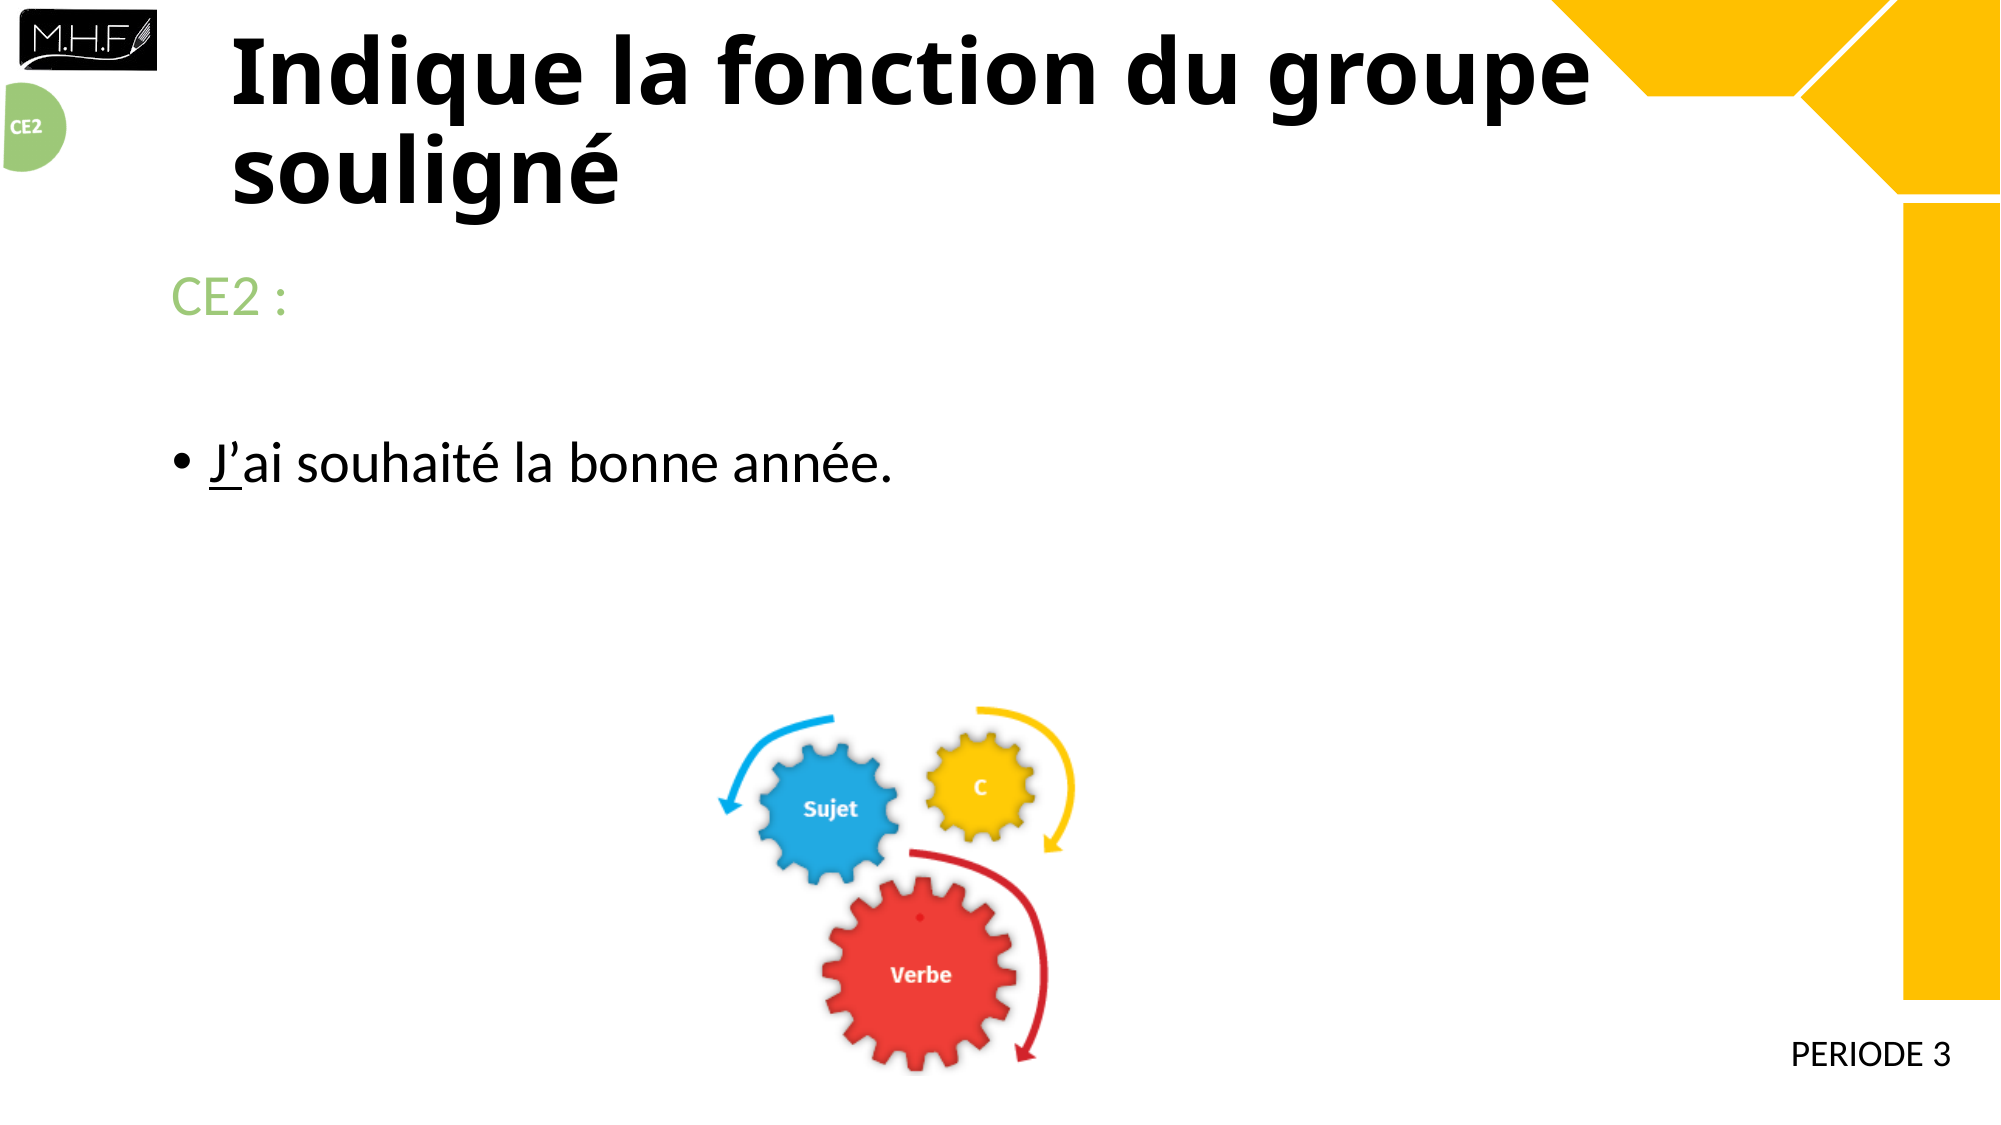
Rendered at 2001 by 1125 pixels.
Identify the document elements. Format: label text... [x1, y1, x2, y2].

text_box PERIODE 3 [1362, 1021, 1967, 1125]
title Indique la fonction du groupe souligné [216, 15, 1763, 233]
text_box [1902, 202, 2000, 1001]
text_box [1799, 0, 2000, 196]
text_box CE2 : J’ai souhaité la bonne année. [156, 257, 979, 972]
text_box [1549, 0, 1892, 98]
picture [711, 693, 1083, 1076]
picture [0, 7, 157, 210]
